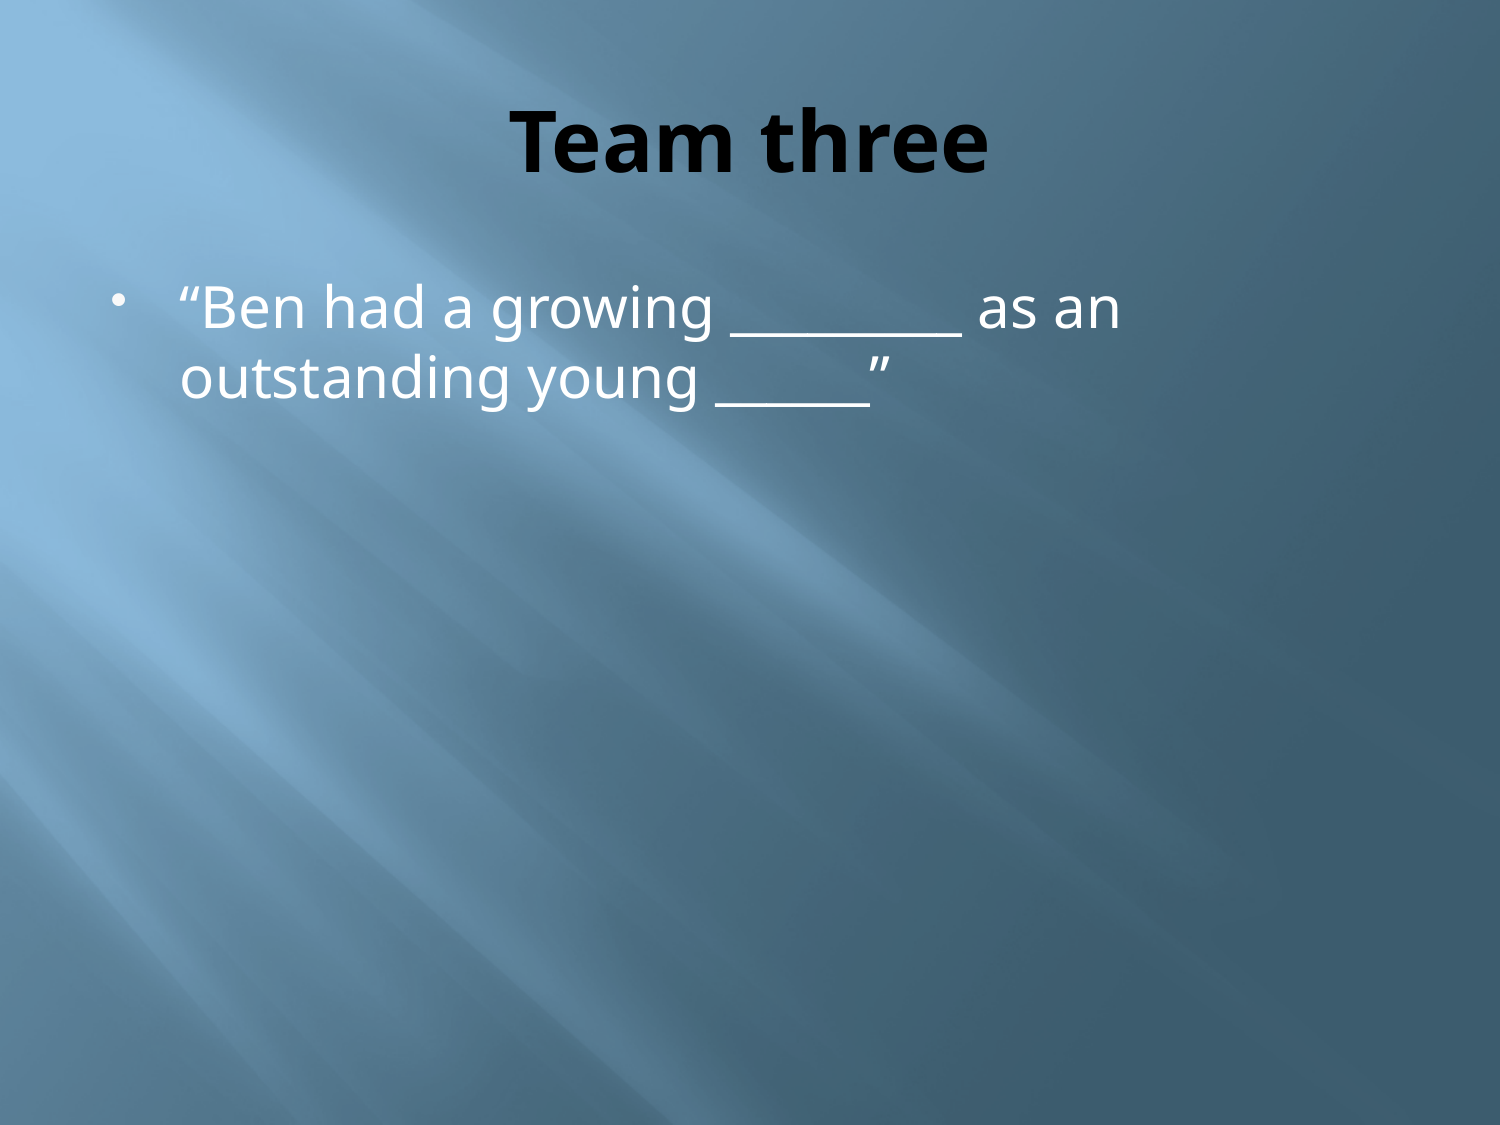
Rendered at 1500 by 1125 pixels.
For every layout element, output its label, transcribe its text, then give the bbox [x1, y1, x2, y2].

title Team three [75, 45, 1425, 233]
list “Ben had a growing _________ as an outstanding young ______” [75, 262, 1425, 1035]
